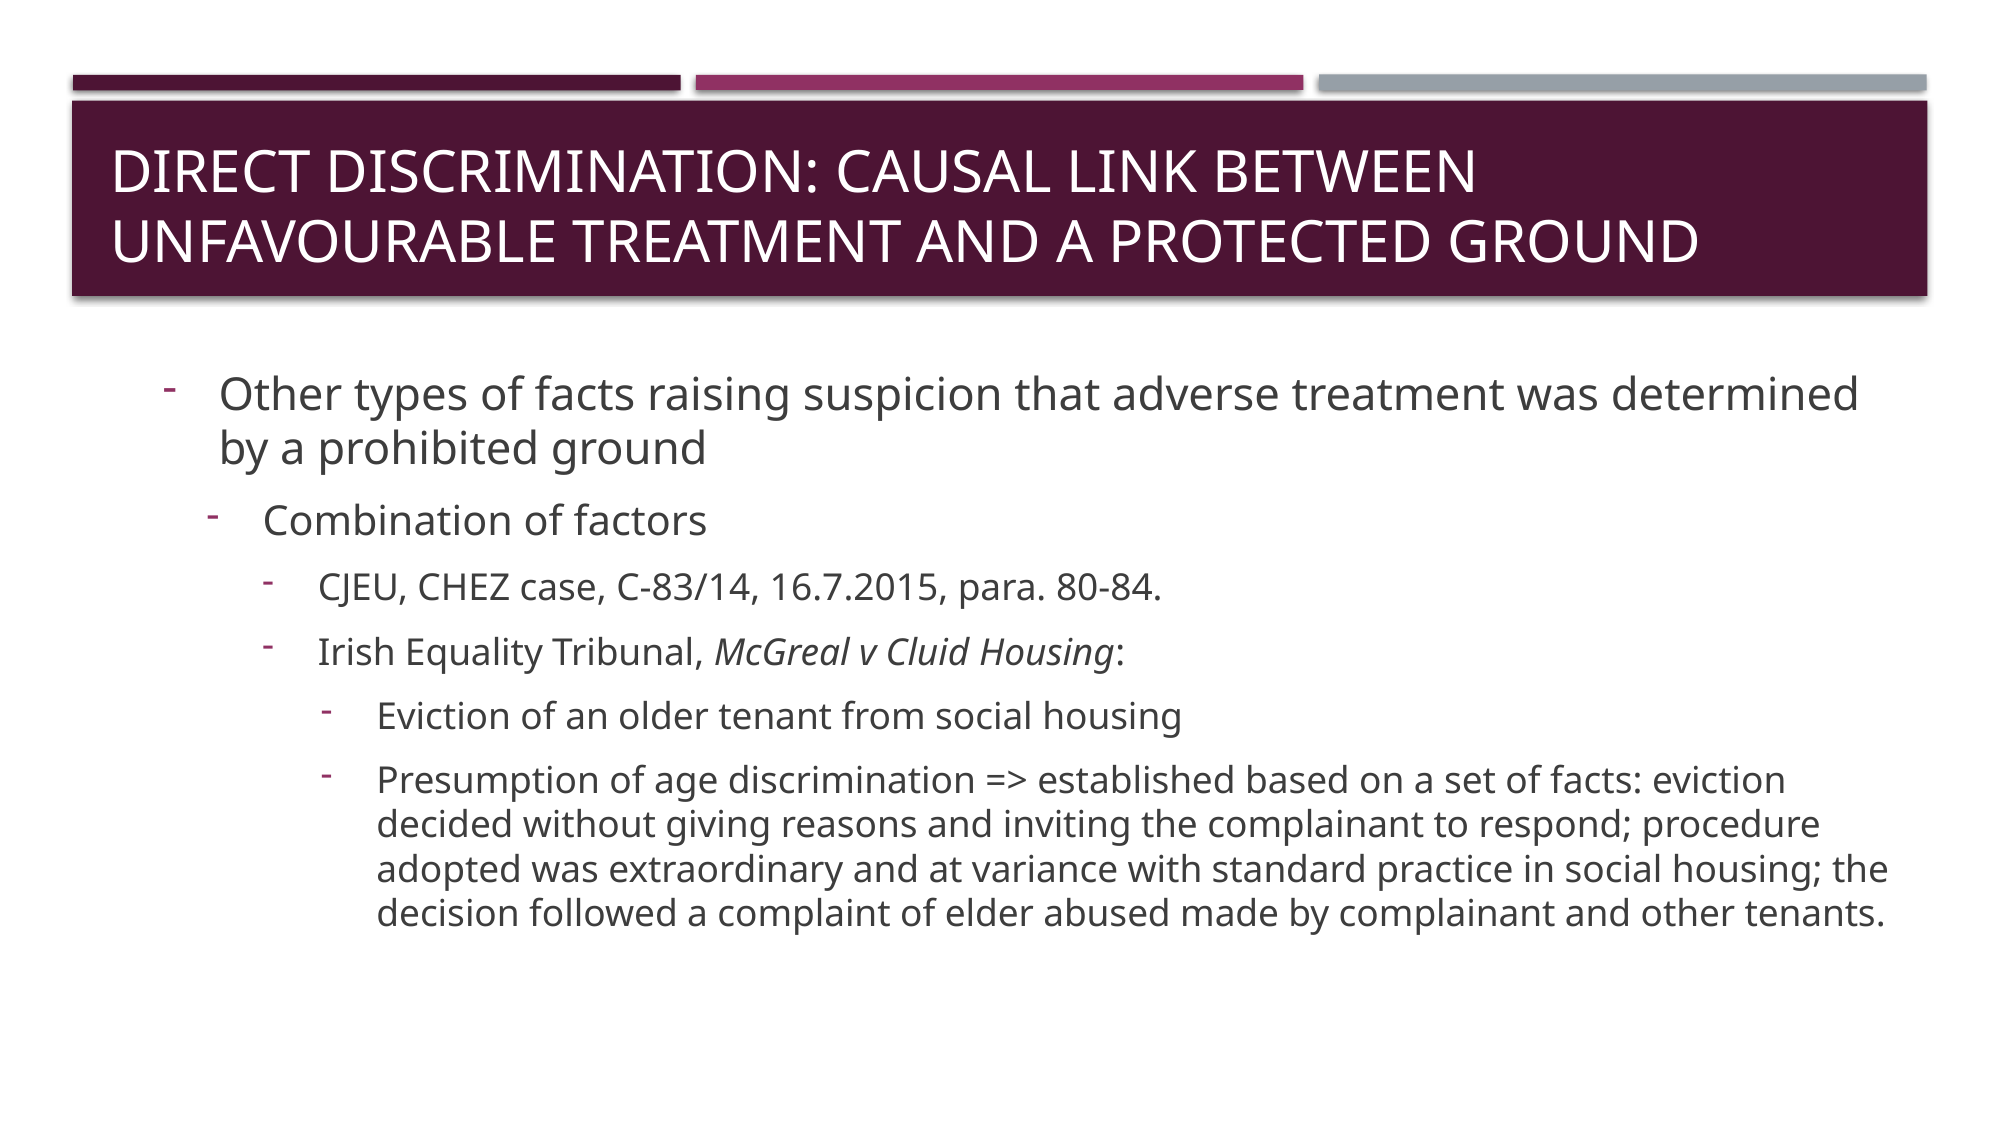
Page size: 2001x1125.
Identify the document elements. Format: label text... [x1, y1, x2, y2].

list Other types of facts raising suspicion that adverse treatment was determined by a prohibited ground Combination of factors CJEU, CHEZ case, C-83/14, 16.7.2015, para. 80-84. Irish Equality Tribunal, McGreal v Cluid Housing: Eviction of an older tenant from social housing Presumption of age discrimination => established based on a set of facts: eviction decided without giving reasons and inviting the complainant to respond; procedure adopted was extraordinary and at variance with standard practice in social housing; the decision followed a complaint of elder abused made by complainant and other tenants. [95, 357, 1905, 962]
title Direct discrimination: causal link between unfavourable treatment and a protected ground [95, 115, 1905, 282]
